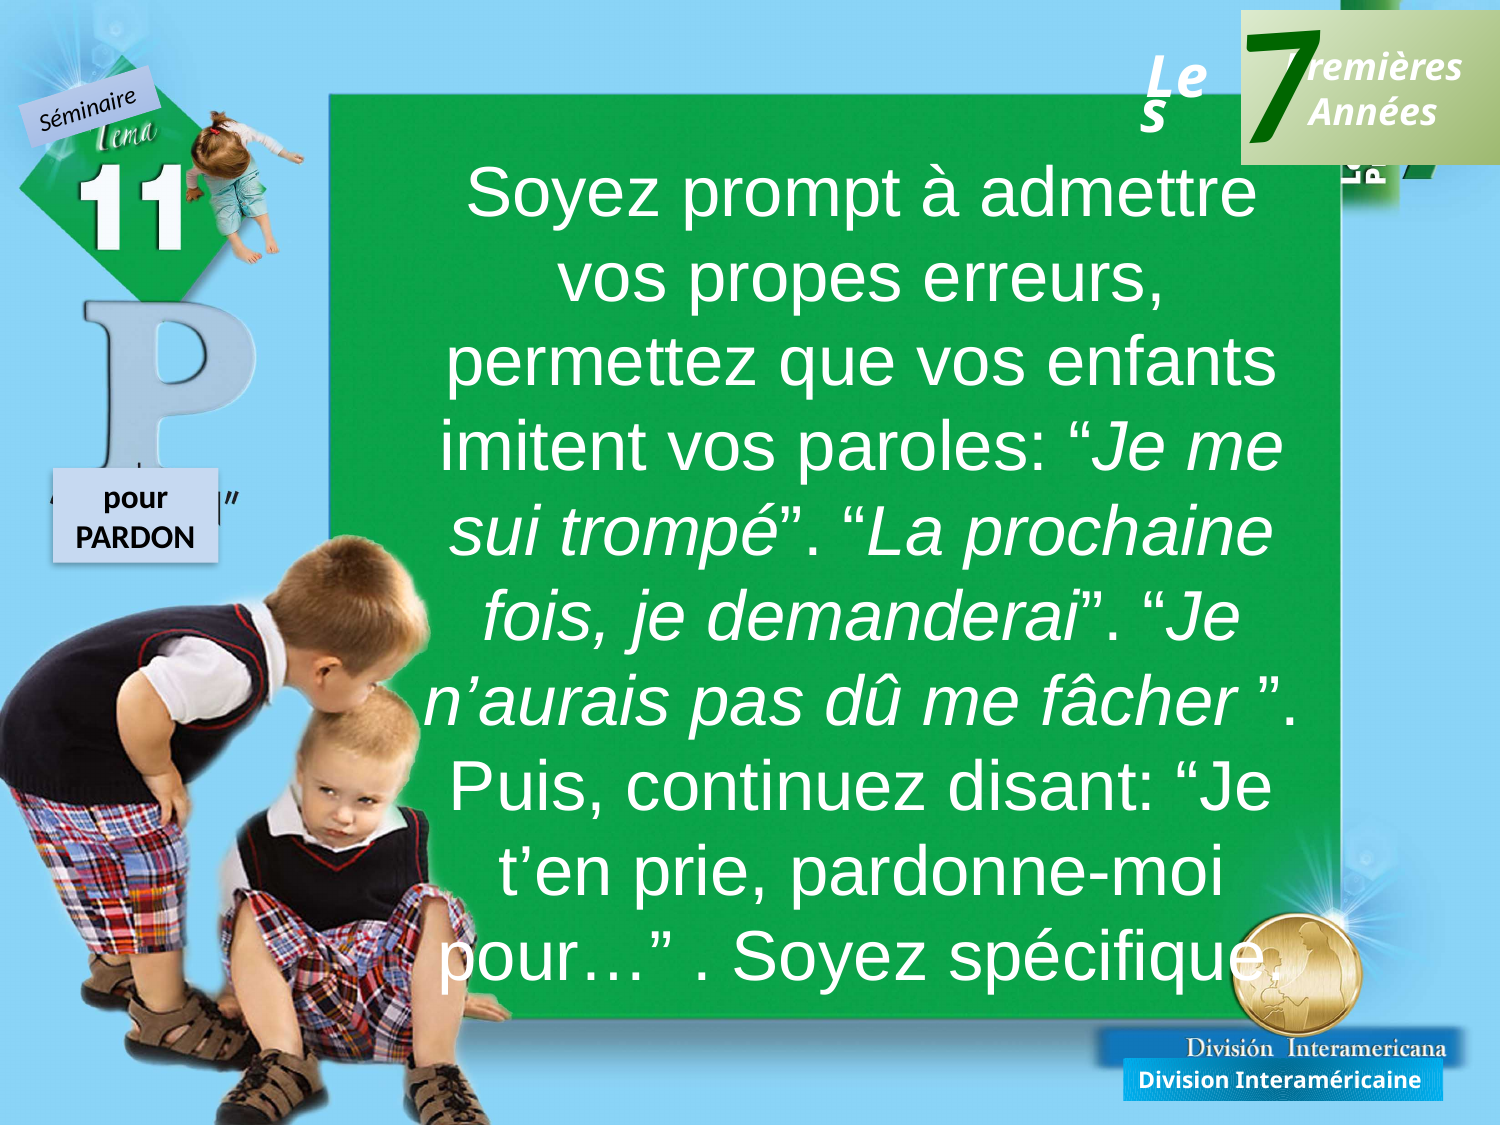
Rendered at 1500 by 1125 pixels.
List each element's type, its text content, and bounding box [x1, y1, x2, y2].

text_box Séminaire [18, 65, 162, 149]
picture [0, 0, 1500, 1125]
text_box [1119, 0, 1500, 185]
text_box Soyez prompt à admettre vos propes erreurs, permettez que vos enfants imitent vos paroles: “Je me sui trompé”. “La prochaine fois, je demanderai”. “Je n’aurais pas dû me fâcher ”. Puis, continuez disant: “Je t’en prie, pardonne-moi pour…” . Soyez spécifique. [395, 137, 1329, 1002]
text_box pour PARDON [53, 467, 219, 563]
text_box Division Interaméricaine [1123, 1058, 1444, 1101]
